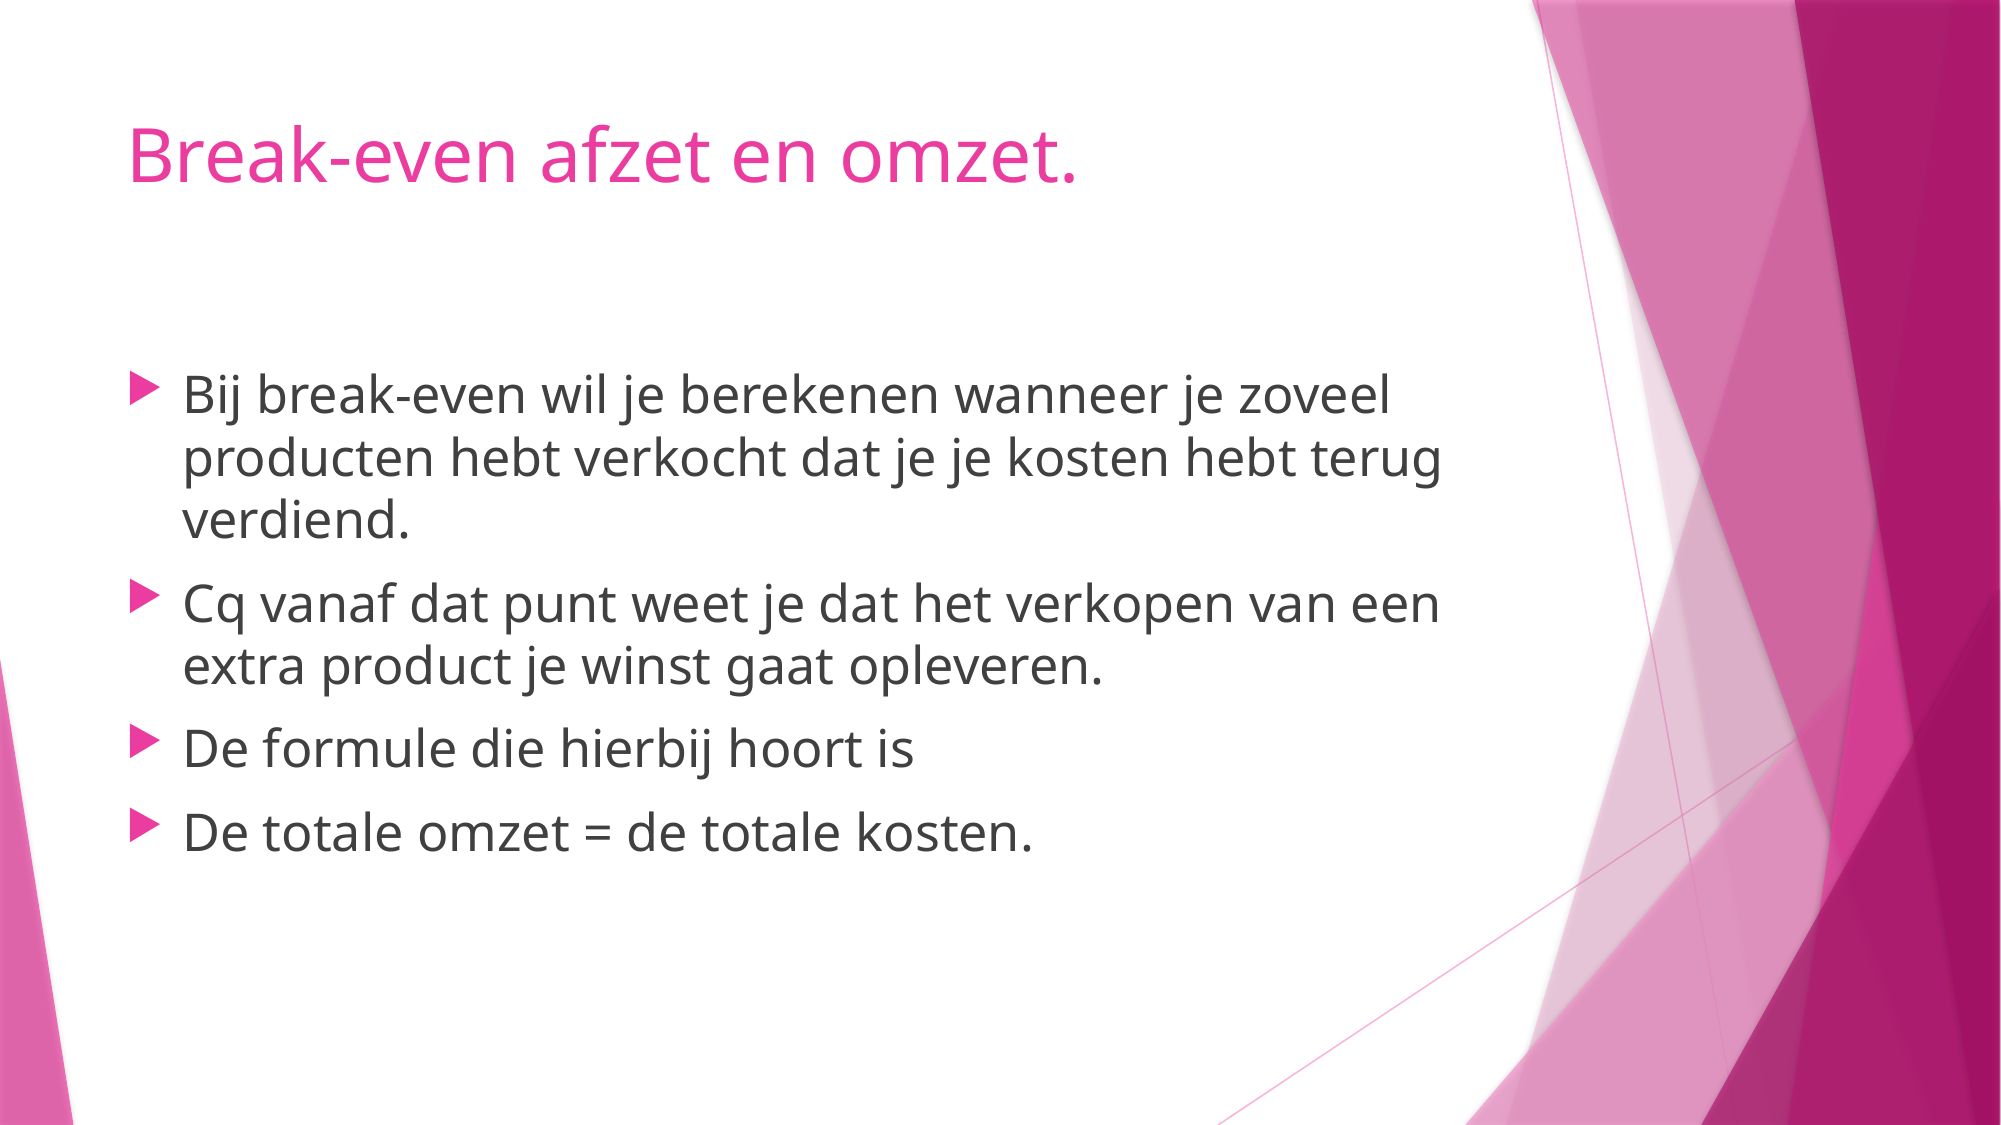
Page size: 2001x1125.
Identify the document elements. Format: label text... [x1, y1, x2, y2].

list Bij break-even wil je berekenen wanneer je zoveel producten hebt verkocht dat je je kosten hebt terug verdiend. Cq vanaf dat punt weet je dat het verkopen van een extra product je winst gaat opleveren. De formule die hierbij hoort is De totale omzet = de totale kosten. [111, 354, 1522, 992]
title Break-even afzet en omzet. [111, 99, 1522, 317]
